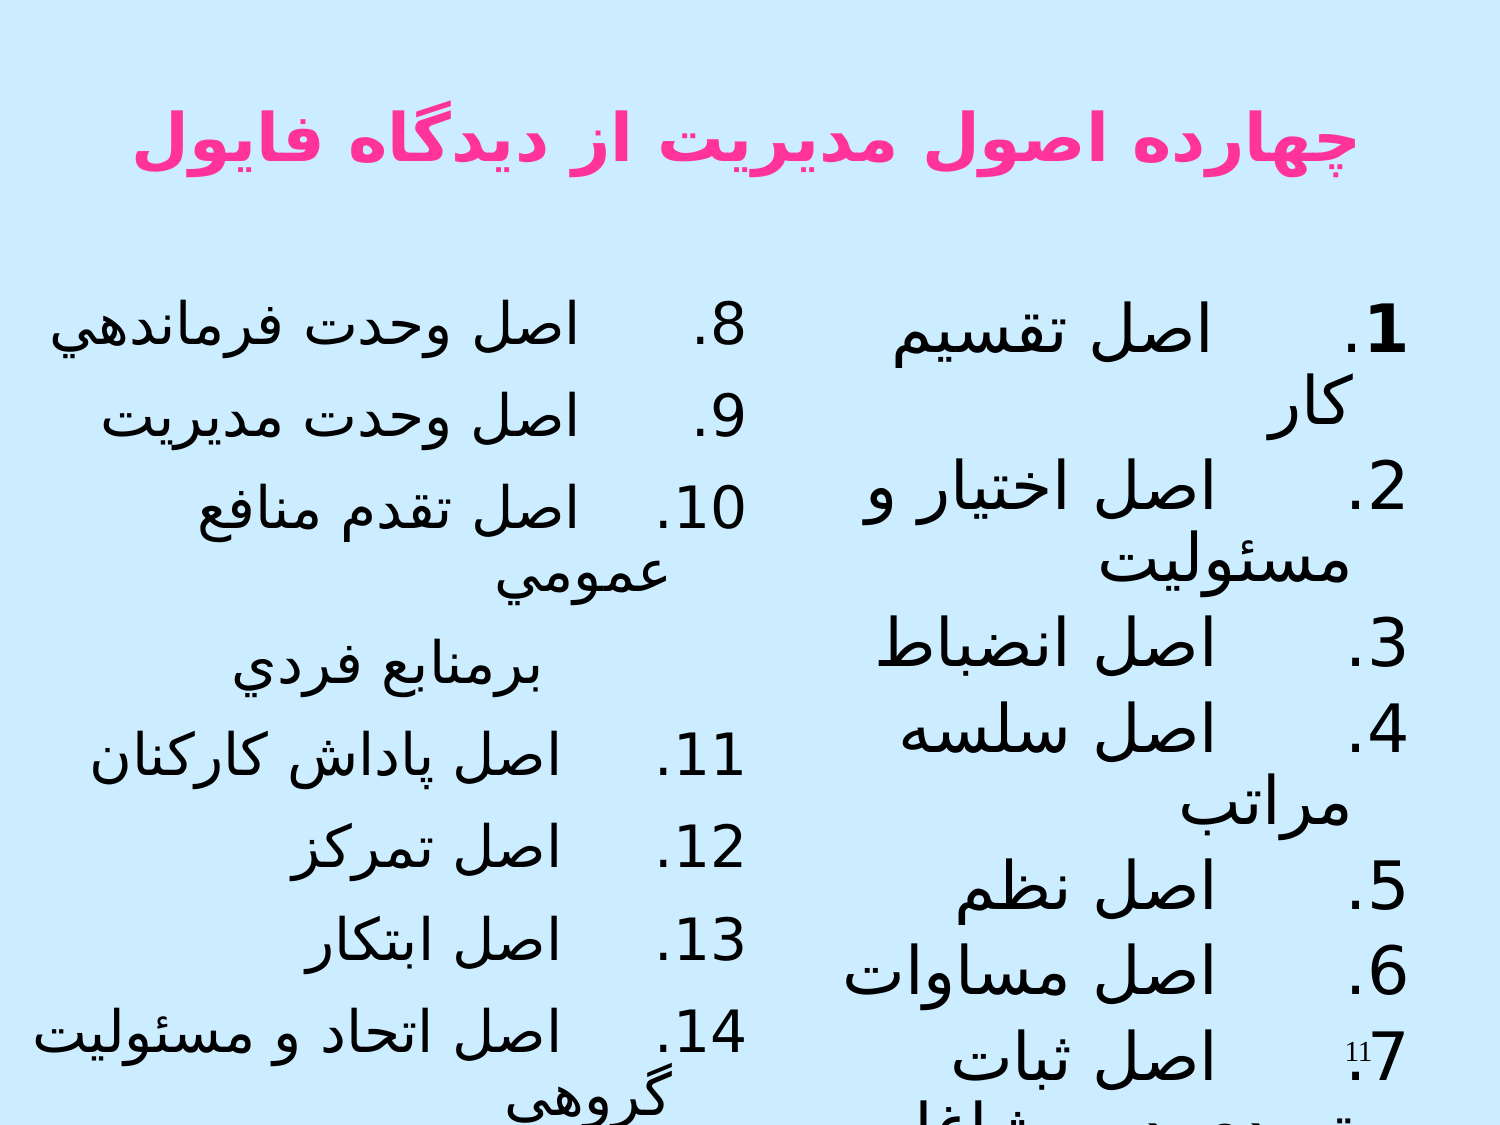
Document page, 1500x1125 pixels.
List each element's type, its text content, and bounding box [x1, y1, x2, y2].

text_box چهارده اصول مديريت از ديدگاه فايول [117, 87, 1378, 183]
list 1. اصل تقسيم كار 2. اصل اختيار و مسئوليت 3. اصل انضباط 4. اصل سلسه مراتب 5. اصل نظم 6. اصل مساوات 7. اصل ثبات تصدي در مشاغل [799, 287, 1426, 1051]
text_box 8. اصل وحدت فرماندهي 9. اصل وحدت مديريت 10. اصل تقدم منافع عمومي برمنابع فردي 11. اصل پاداش كاركنان 12. اصل تمركز 13. اصل ابتكار 14. اصل اتحاد و مسئوليت گروهی [0, 187, 763, 1125]
slide_number 11 [1074, 1051, 1388, 1101]
